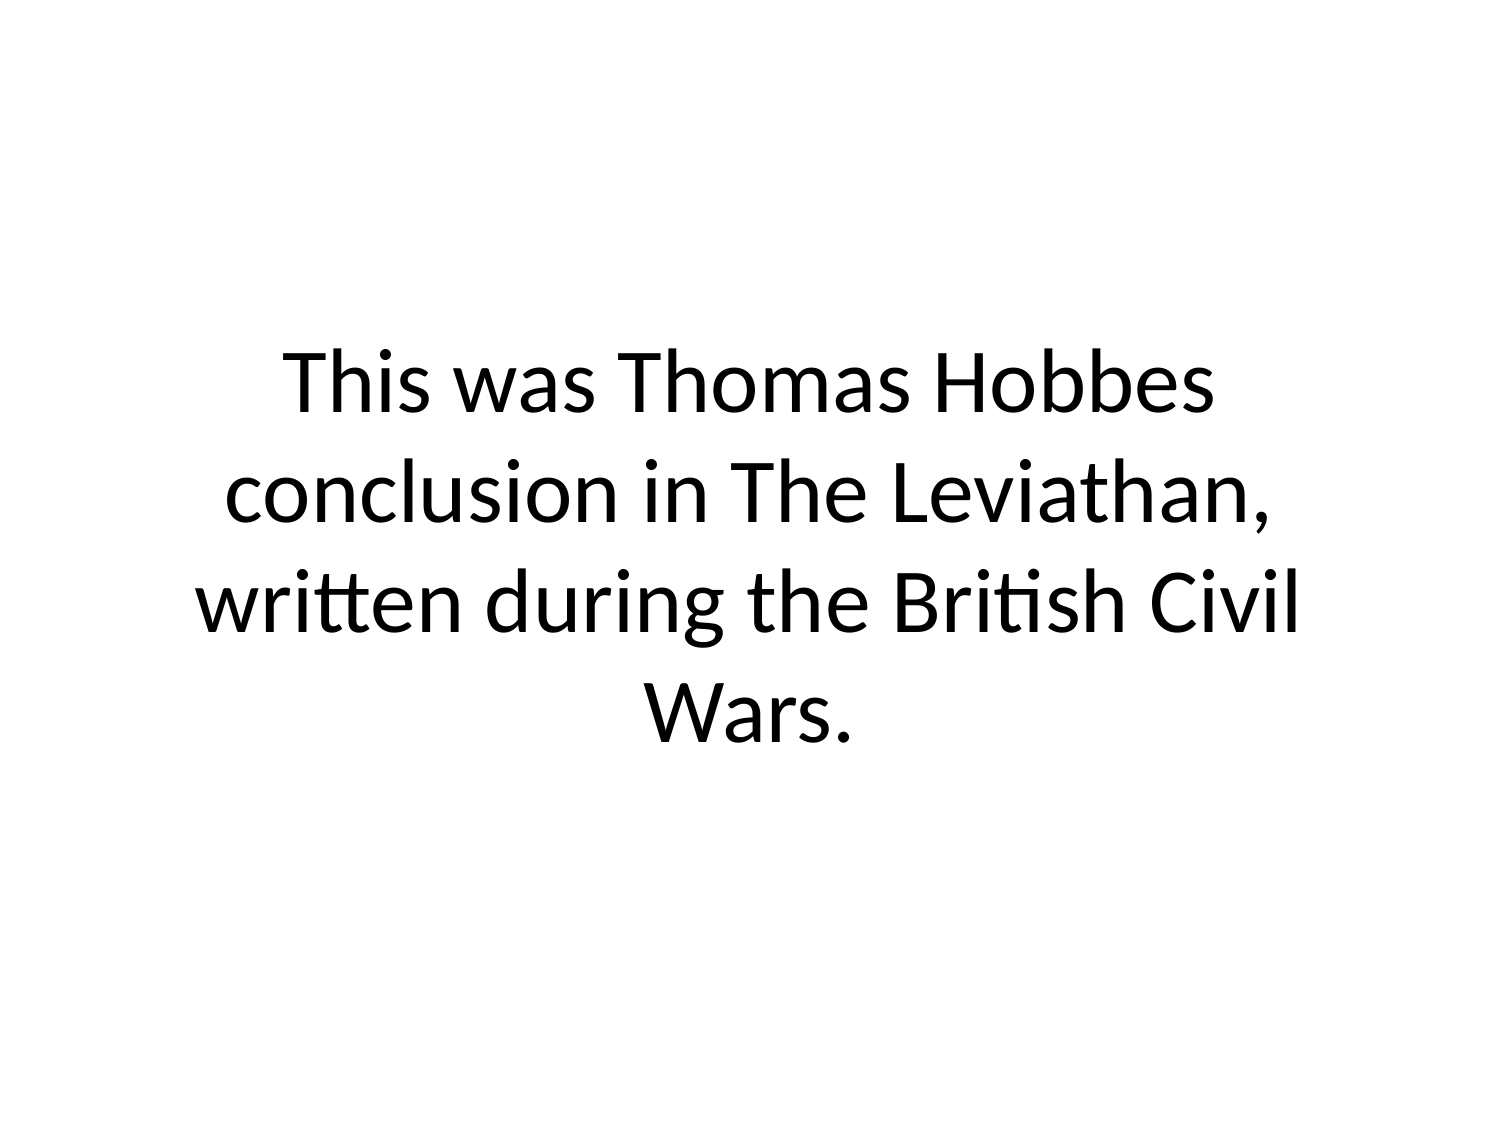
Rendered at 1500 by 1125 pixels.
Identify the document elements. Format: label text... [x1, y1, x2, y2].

title This was Thomas Hobbes conclusion in The Leviathan, written during the British Civil Wars. [74, 44, 1426, 1038]
